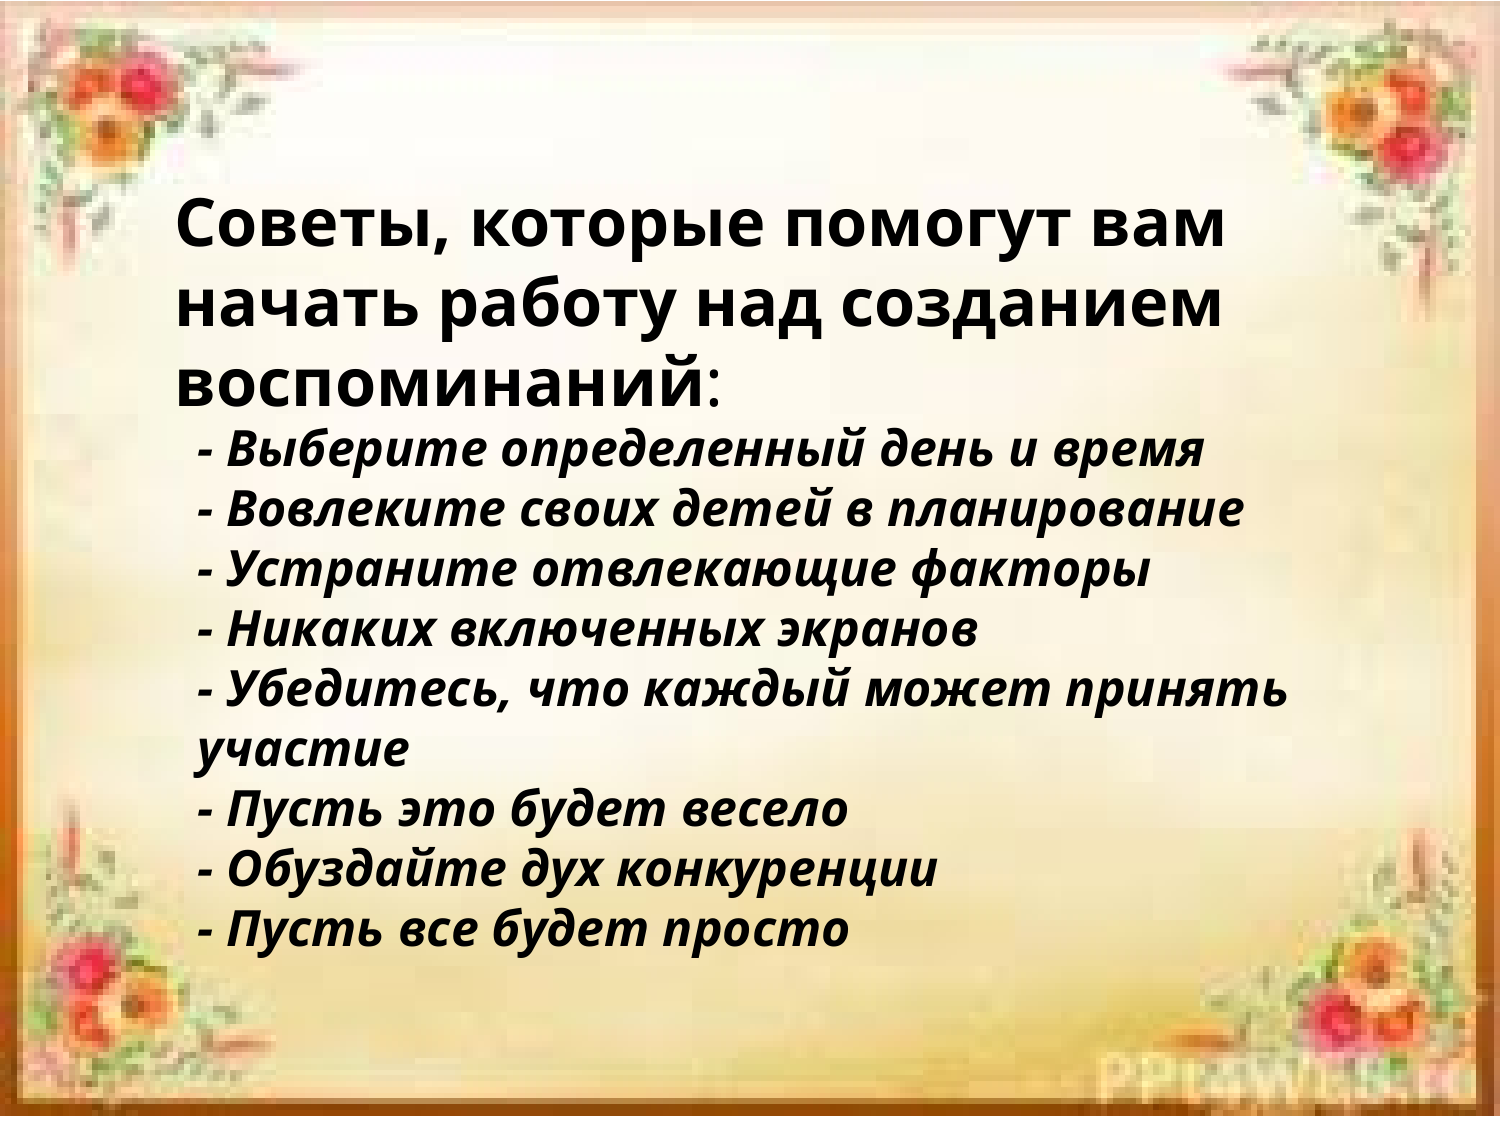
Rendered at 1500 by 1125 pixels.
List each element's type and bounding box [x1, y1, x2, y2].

list [0, 1, 1500, 1116]
